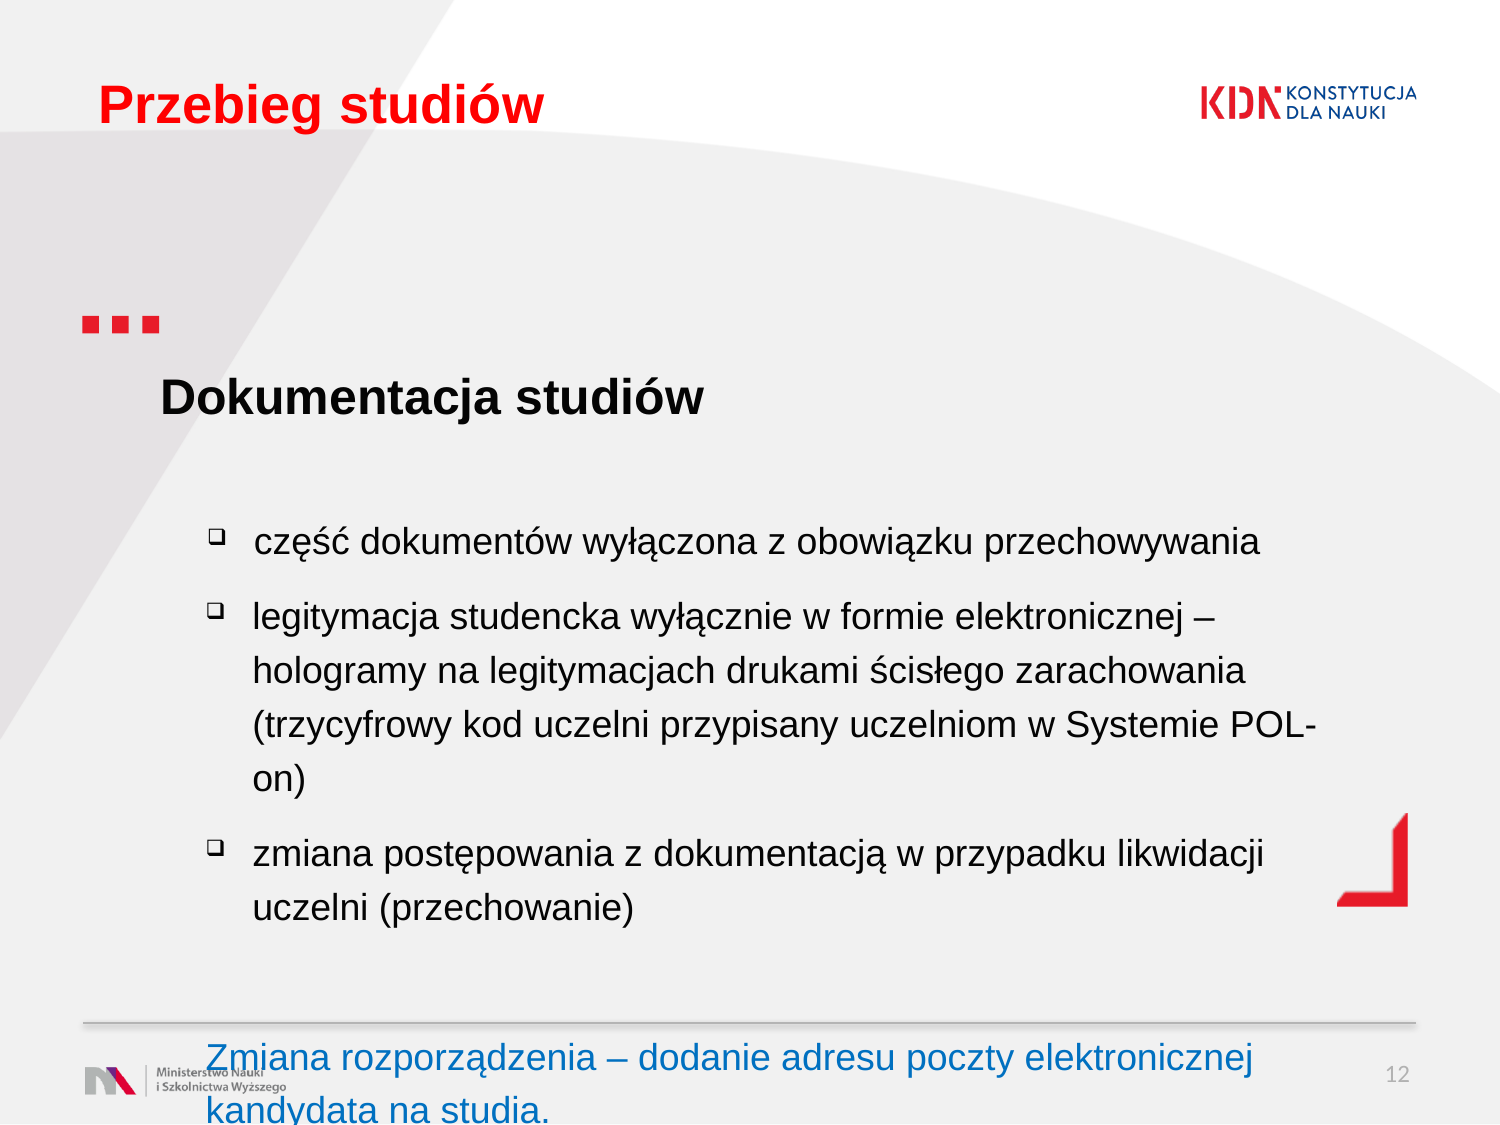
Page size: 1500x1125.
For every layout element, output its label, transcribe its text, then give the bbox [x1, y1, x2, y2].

slide_number 12 [1074, 1042, 1425, 1103]
list część dokumentów wyłączona z obowiązku przechowywania legitymacja studencka wyłącznie w formie elektronicznej – hologramy na legitymacjach drukami ścisłego zarachowania (trzycyfrowy kod uczelni przypisany uczelniom w Systemie POL-on) zmiana postępowania z dokumentacją w przypadku likwidacji uczelni (przechowanie) Zmiana rozporządzenia – dodanie adresu poczty elektronicznej kandydata na studia. [190, 434, 1334, 965]
title Przebieg studiów [83, 74, 1170, 143]
list Dokumentacja studiów [145, 344, 1251, 419]
picture [0, 0, 1500, 1125]
